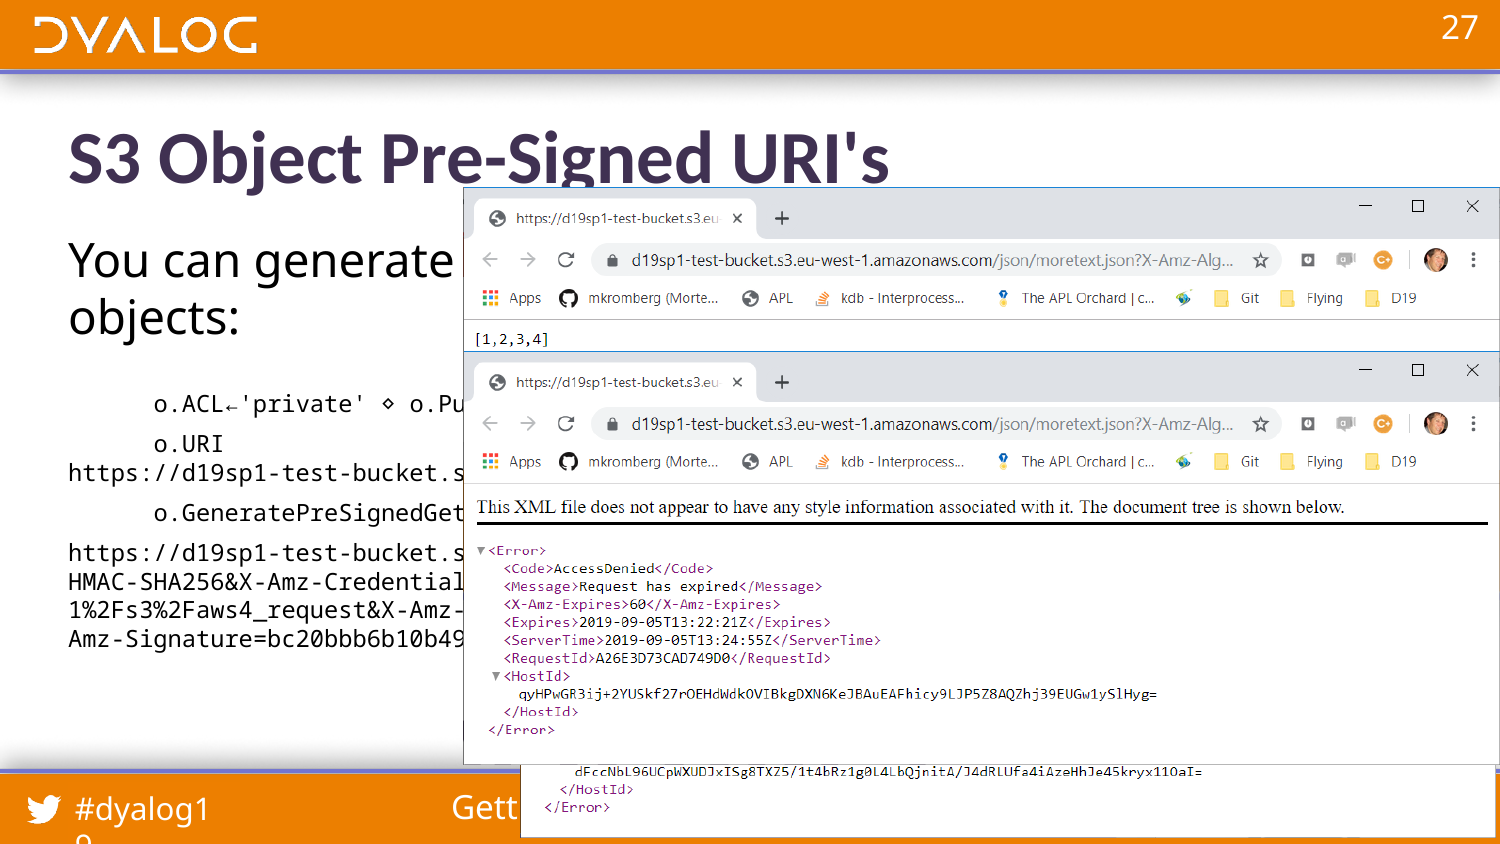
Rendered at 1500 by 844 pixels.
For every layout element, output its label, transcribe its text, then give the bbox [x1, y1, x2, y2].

picture [0, 187, 1500, 844]
picture [0, 0, 1500, 108]
list You can generate a time-limited pre-signed URI for private objects: o.ACL←'private' ⋄ o.Put o.URI https://d19sp1-test-bucket.s3.eu-west-1.amazonaws.com/json/moretext.json o.GeneratePreSignedGet 60 ⍝ Valid for 60 seconds https://d19sp1-test-bucket.s3.eu-west-1.amazonaws.com/json/moretext.json?X-Amz-Algorithm=AWS4-HMAC-SHA256&X-Amz-Credential=AKIAVEG2KDMMFRAVBKO3%2F20190905%2Feu-west-1%2Fs3%2Faws4_request&X-Amz-Date=20190905T132121Z&X-Amz-Expires=60&X-Amz-SignedHeaders=host&X-Amz-Signature=bc20bbb6b10b49380f52456c5c40e476210483b41845a284d1a86a4fb08fd227 [53, 222, 458, 740]
title S3 Object Pre-Signed URI's [53, 104, 1444, 202]
